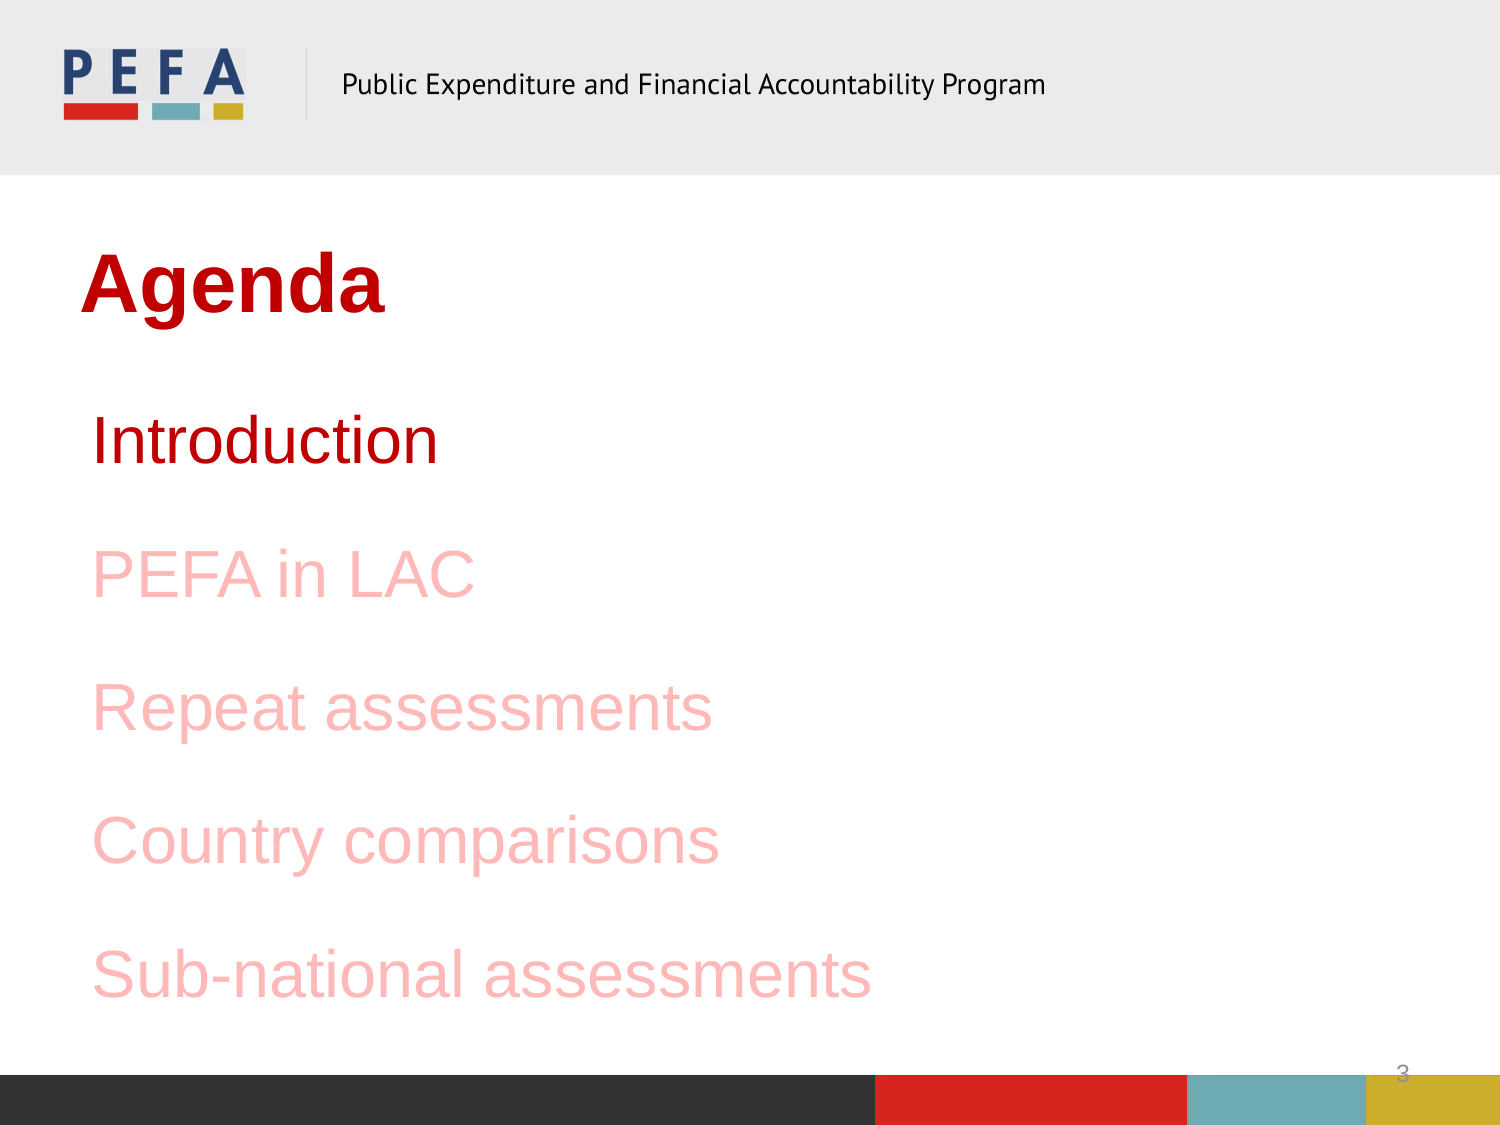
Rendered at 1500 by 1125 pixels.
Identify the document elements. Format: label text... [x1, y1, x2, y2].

picture [0, 0, 1500, 1125]
title Agenda [64, 207, 1426, 339]
list Introduction PEFA in LAC Repeat assessments Country comparisons Sub-national assessments [76, 349, 1400, 1047]
slide_number 3 [1074, 1042, 1425, 1103]
